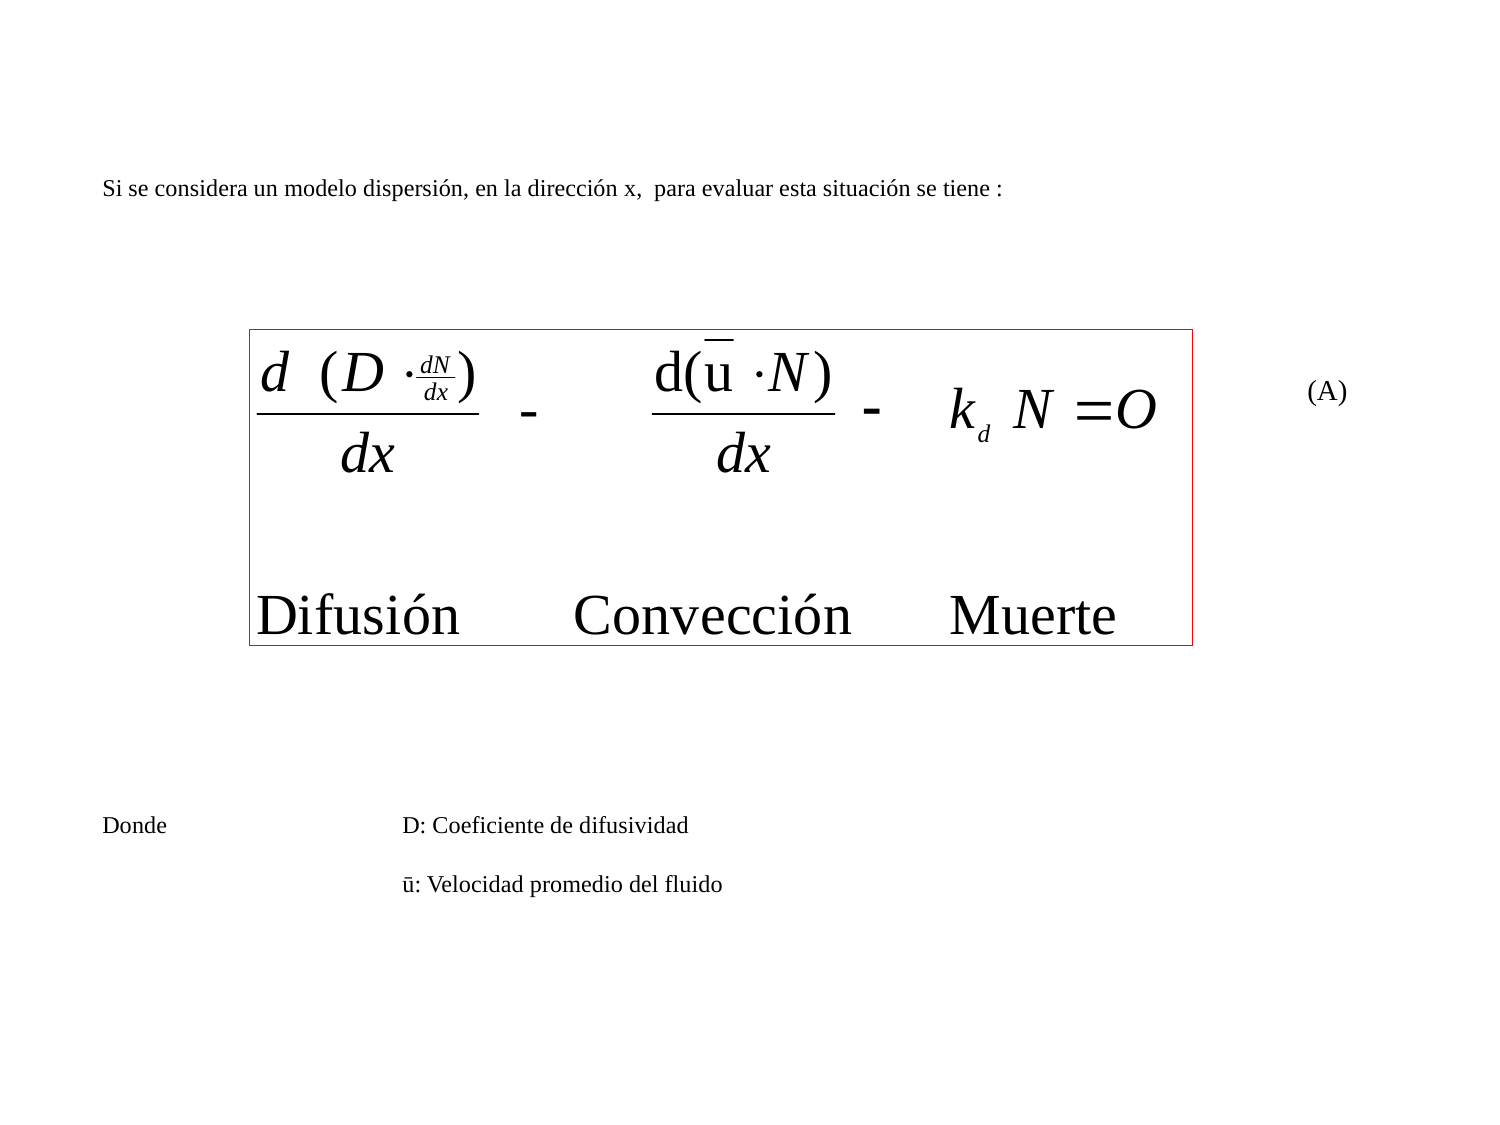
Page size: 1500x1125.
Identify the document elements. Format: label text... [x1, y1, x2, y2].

text_box Si se considera un modelo dispersión, en la dirección x, para evaluar esta situación se tiene : (A) Donde D: Coeficiente de difusividad ū: Velocidad promedio del fluido [87, 137, 1363, 906]
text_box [249, 329, 1193, 646]
